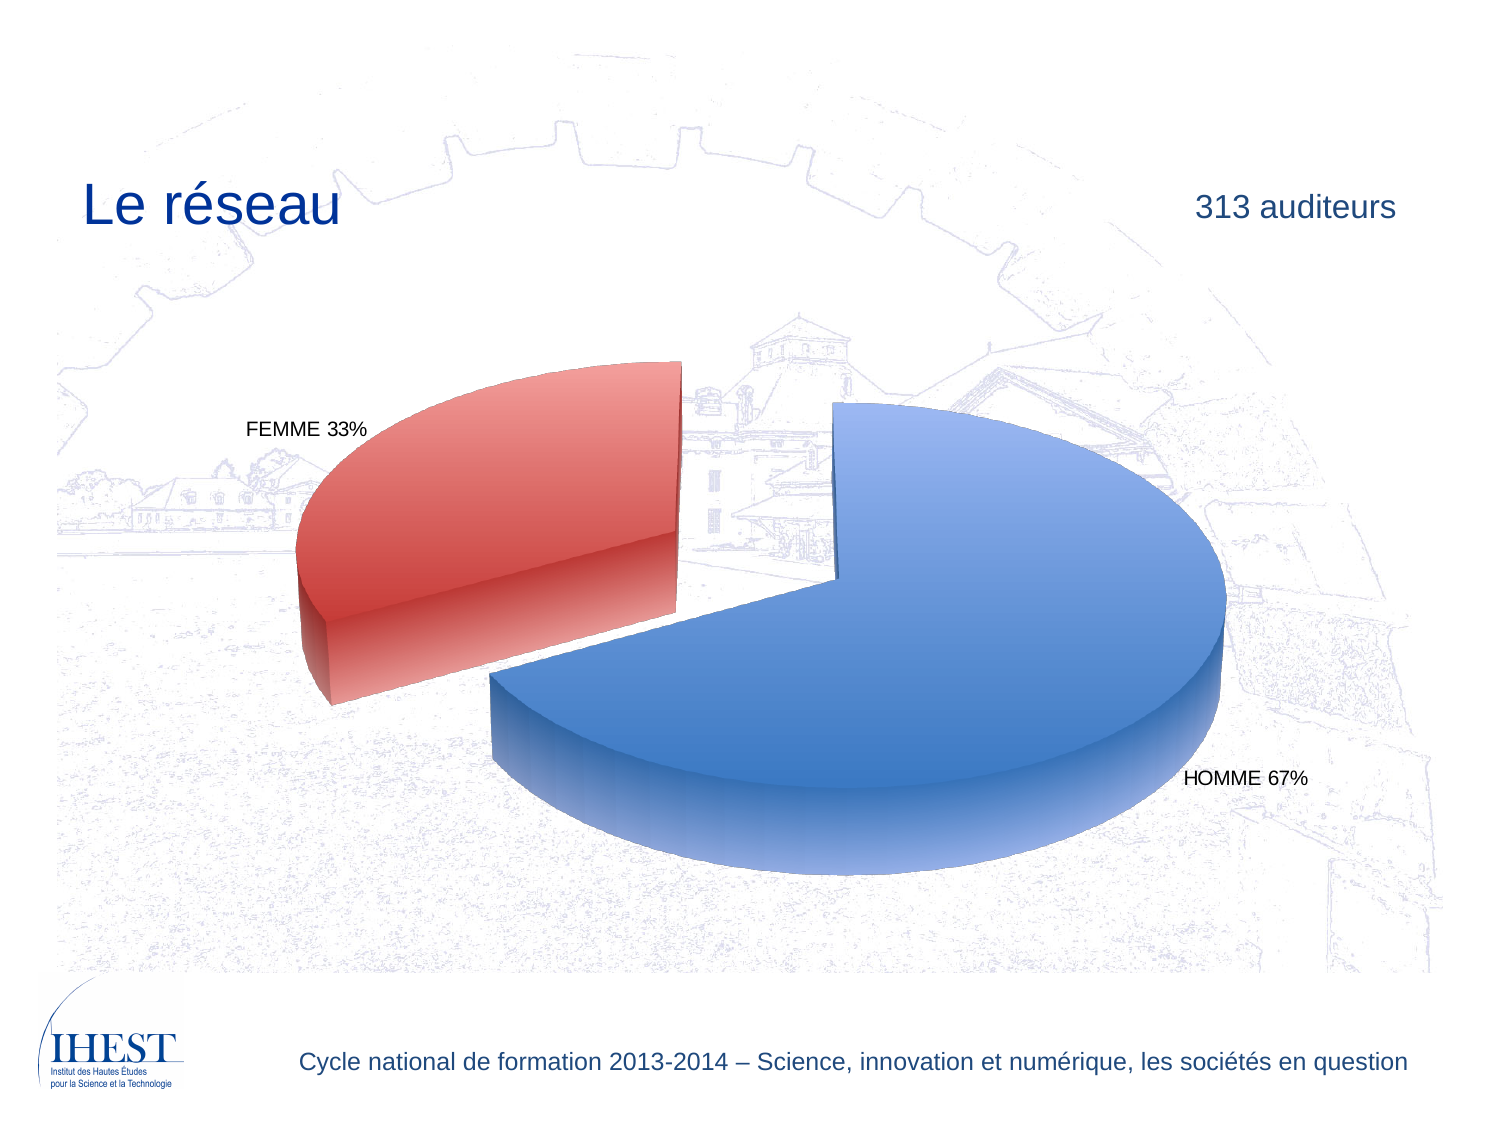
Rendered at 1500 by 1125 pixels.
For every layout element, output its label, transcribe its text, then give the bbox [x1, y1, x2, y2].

picture [38, 45, 1443, 1089]
chart [149, 232, 1386, 1015]
text_box Le réseau [67, 159, 1447, 272]
text_box 313 auditeurs [1180, 177, 1412, 233]
picture [1386, 272, 1443, 973]
